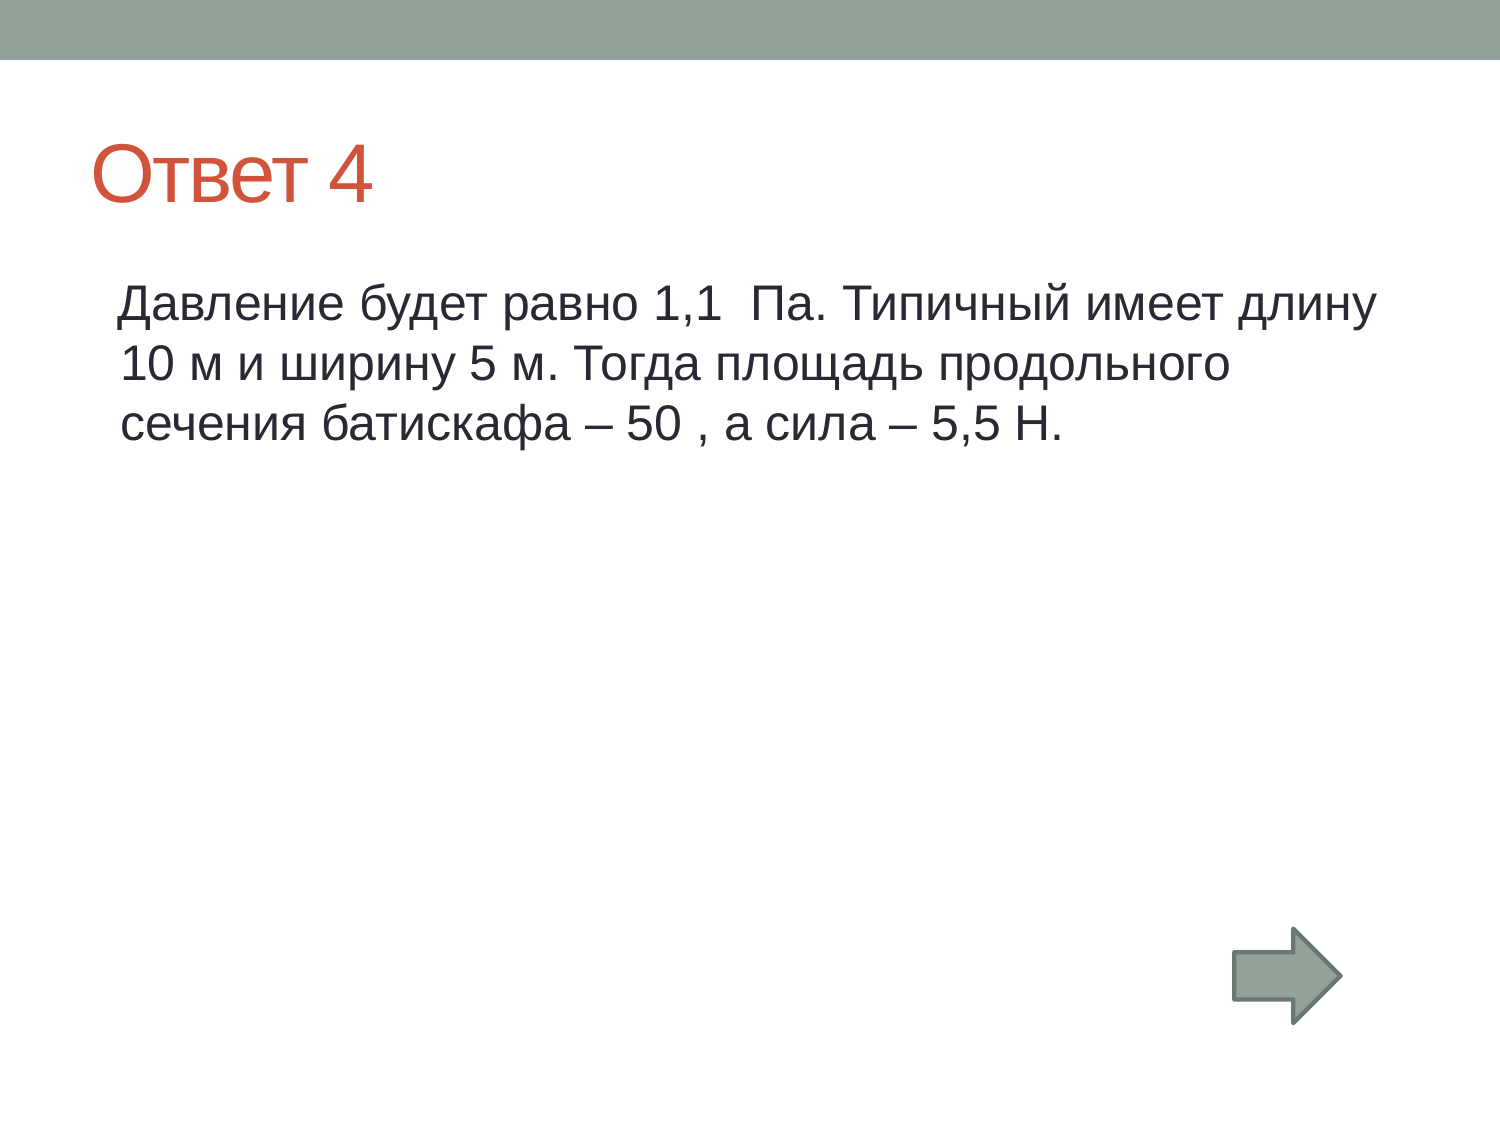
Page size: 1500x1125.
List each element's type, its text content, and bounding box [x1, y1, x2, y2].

text_box [1232, 926, 1343, 1026]
list Давление будет равно 1,1 Па. Типичный имеет длину 10 м и ширину 5 м. Тогда площадь продольного сечения батискафа – 50 , а сила – 5,5 Н. [75, 262, 1425, 1063]
title Ответ 4 [75, 87, 1425, 250]
